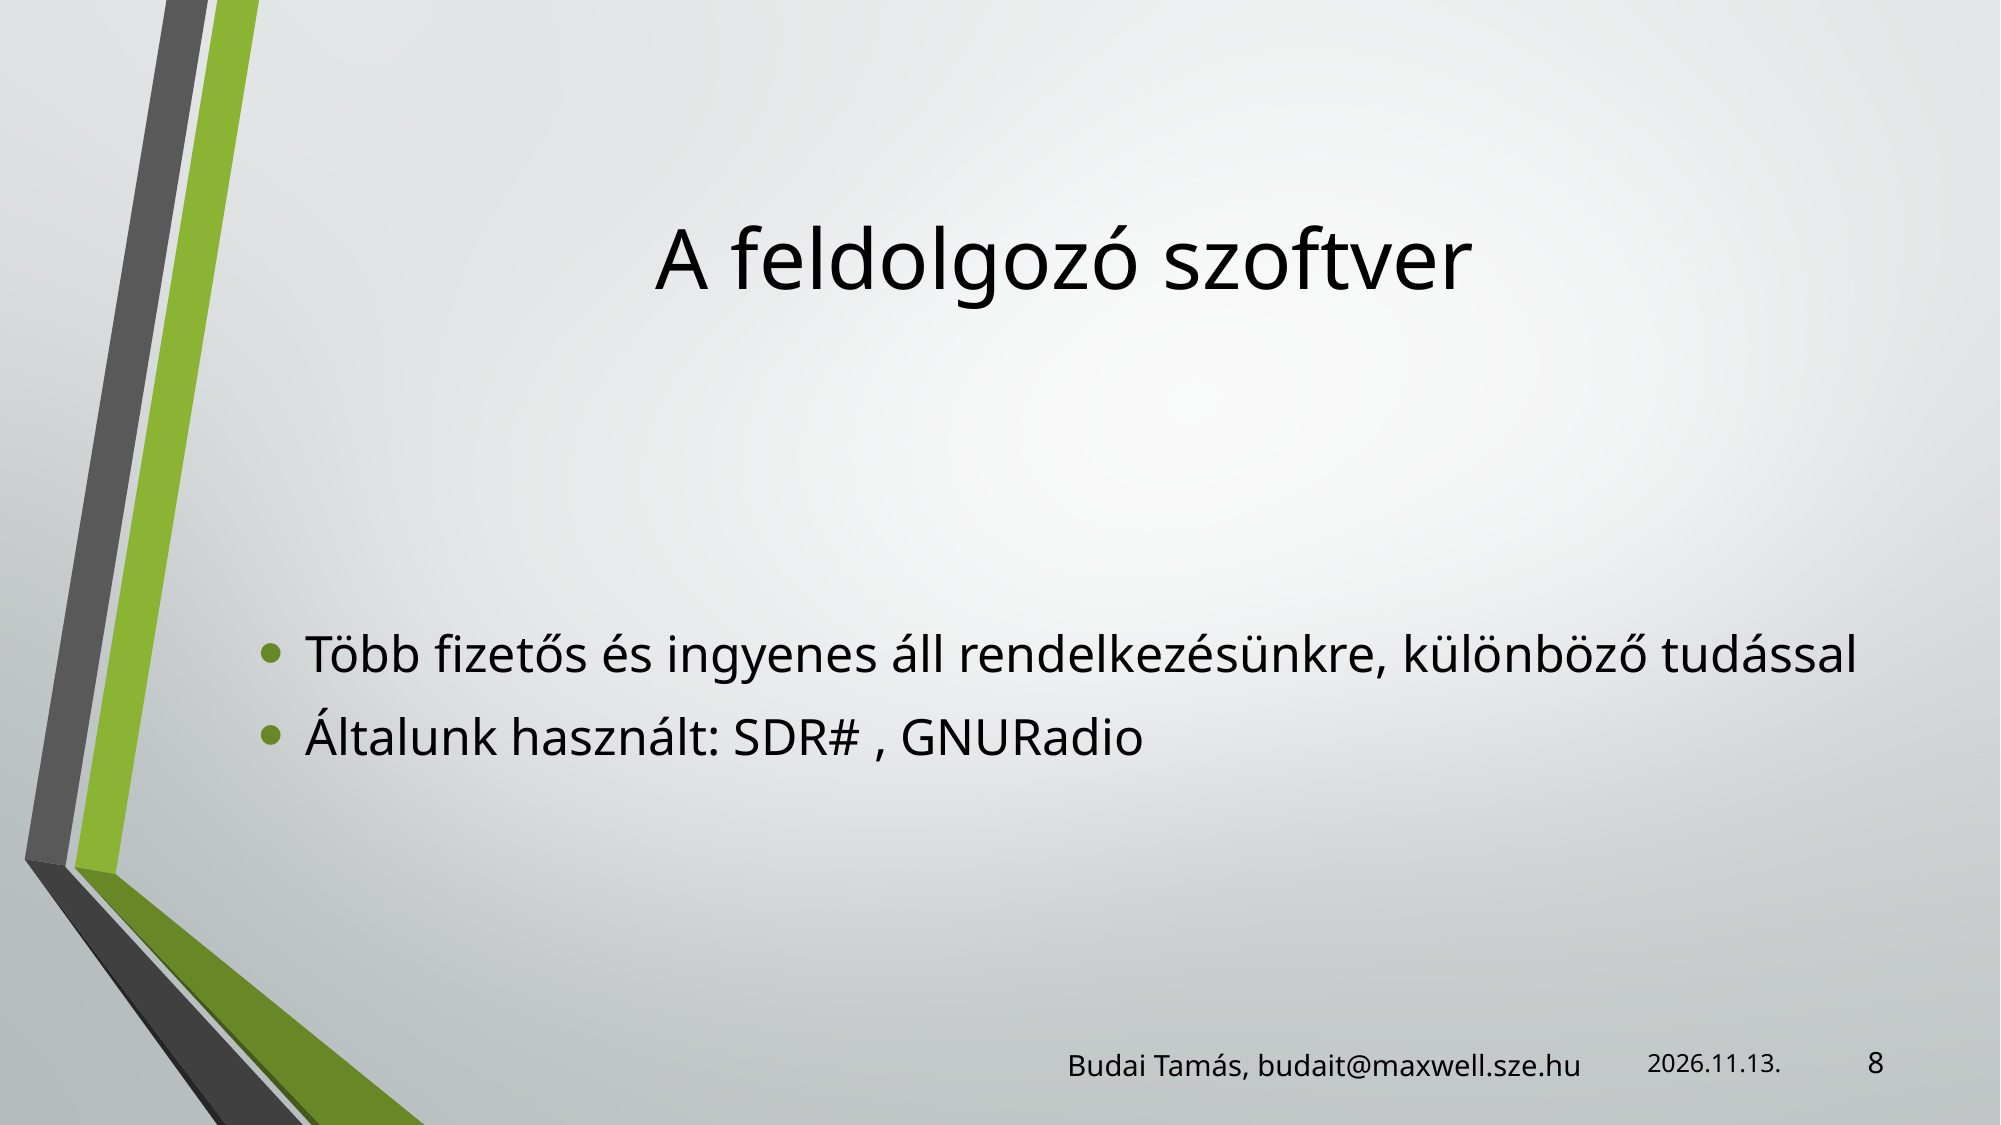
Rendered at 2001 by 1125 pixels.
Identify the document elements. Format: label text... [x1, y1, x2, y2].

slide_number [1609, 1034, 1797, 1095]
footer Budai Tamás, budait@maxwell.sze.hu [434, 1040, 1597, 1100]
slide_number 8 [1809, 1034, 1900, 1095]
list Több fizetős és ingyenes áll rendelkezésünkre, különböző tudással Általunk használt: SDR# , GNURadio [243, 437, 1887, 950]
title A feldolgozó szoftver [243, 112, 1887, 400]
